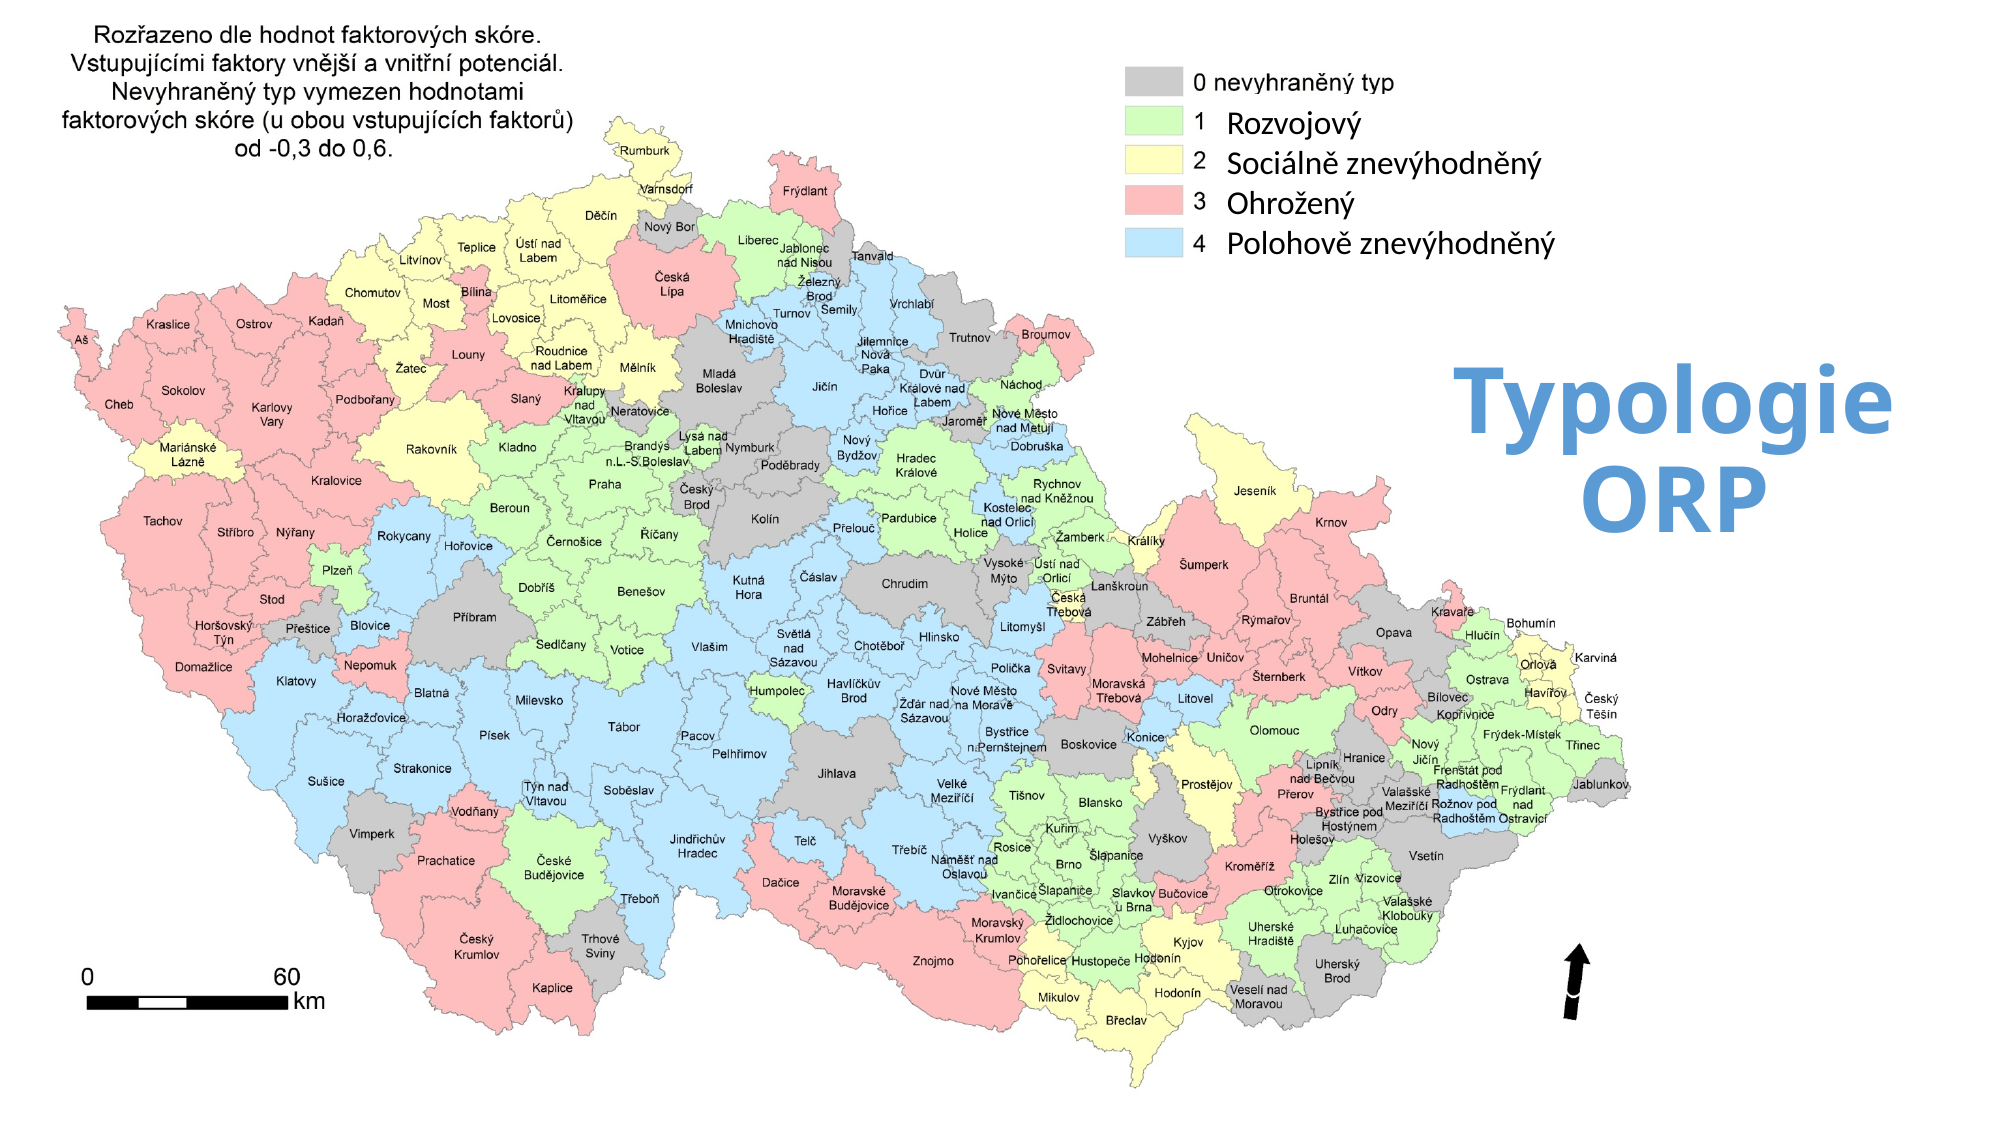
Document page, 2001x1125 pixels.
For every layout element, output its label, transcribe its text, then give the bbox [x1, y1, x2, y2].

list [0, 0, 1730, 1125]
title Typologie ORP [1730, 345, 1965, 563]
